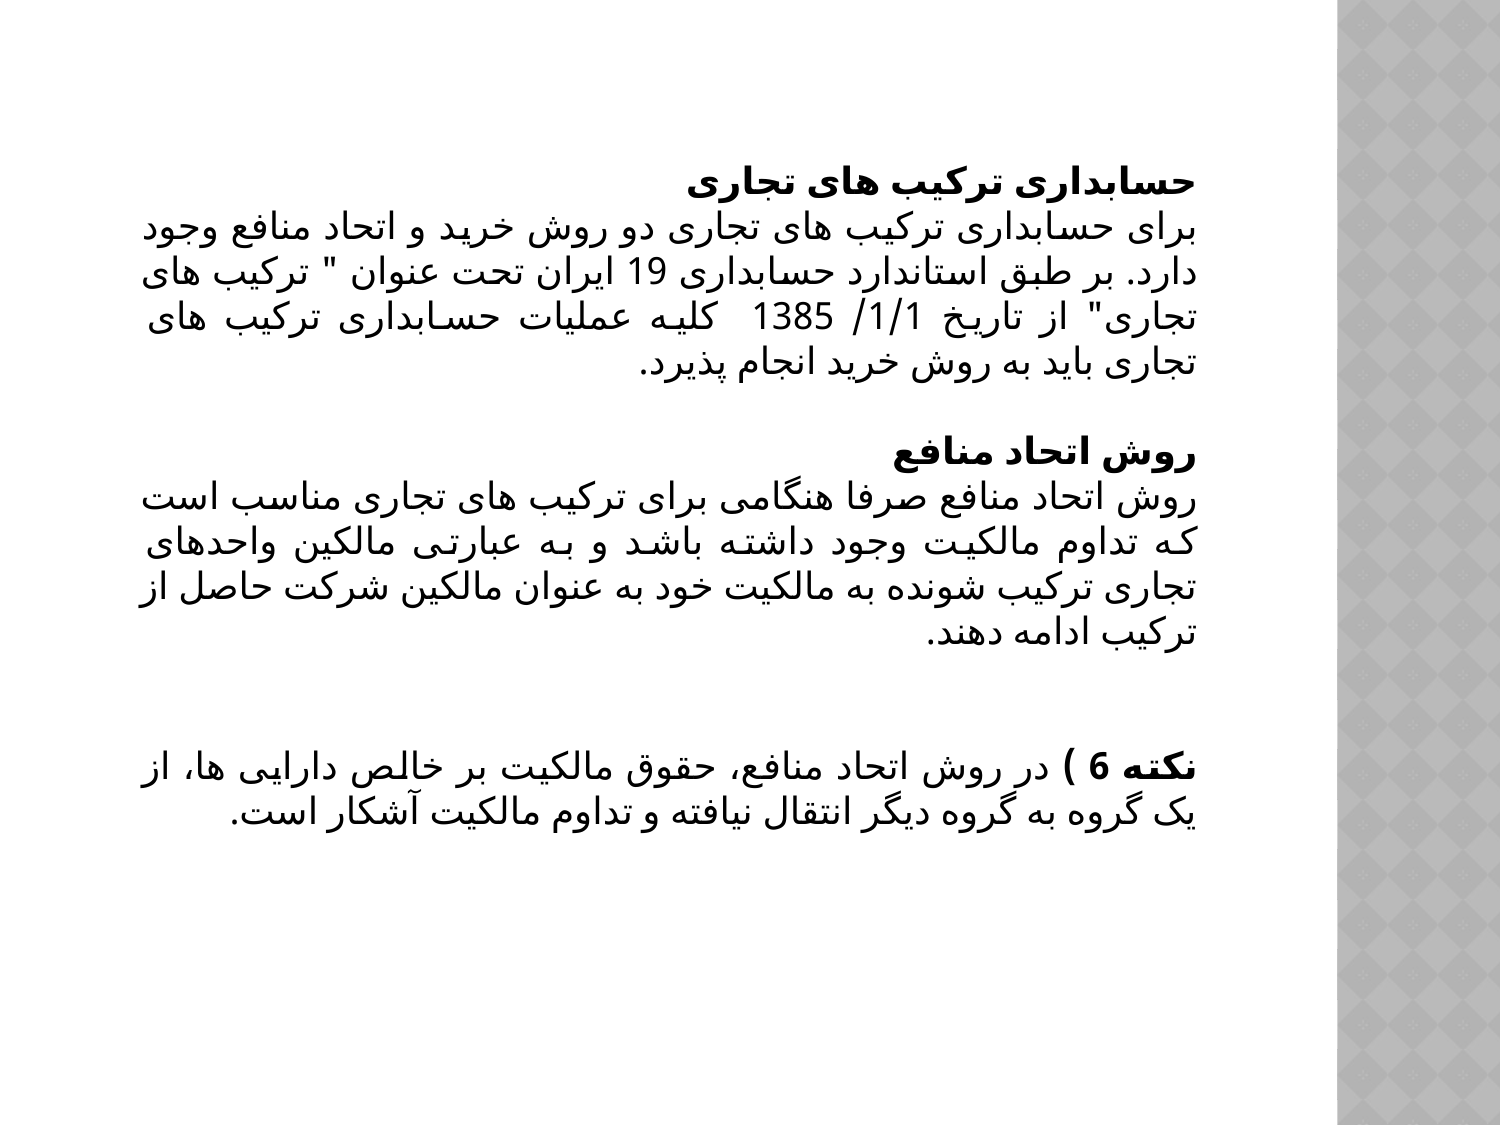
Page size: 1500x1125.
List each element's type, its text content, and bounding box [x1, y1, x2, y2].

text_box حسابداری ترکیب های تجاری برای حسابداری ترکیب های تجاری دو روش خرید و اتحاد منافع وجود دارد. بر طبق استاندارد حسابداری 19 ایران تحت عنوان " ترکیب های تجاری" از تاریخ 1/1/ 1385 کلیه عملیات حسابداری ترکیب های تجاری باید به روش خرید انجام پذیرد. روش اتحاد منافع روش اتحاد منافع صرفا هنگامی برای ترکیب های تجاری مناسب است که تداوم مالکیت وجود داشته باشد و به عبارتی مالکین واحدهای تجاری ترکیب شونده به مالکیت خود به عنوان مالکین شرکت حاصل از ترکیب ادامه دهند. نکته 6 ) در روش اتحاد منافع، حقوق مالکیت بر خالص دارایی ها، از یک گروه به گروه دیگر انتقال نیافته و تداوم مالکیت آشکار است. [125, 149, 1213, 885]
